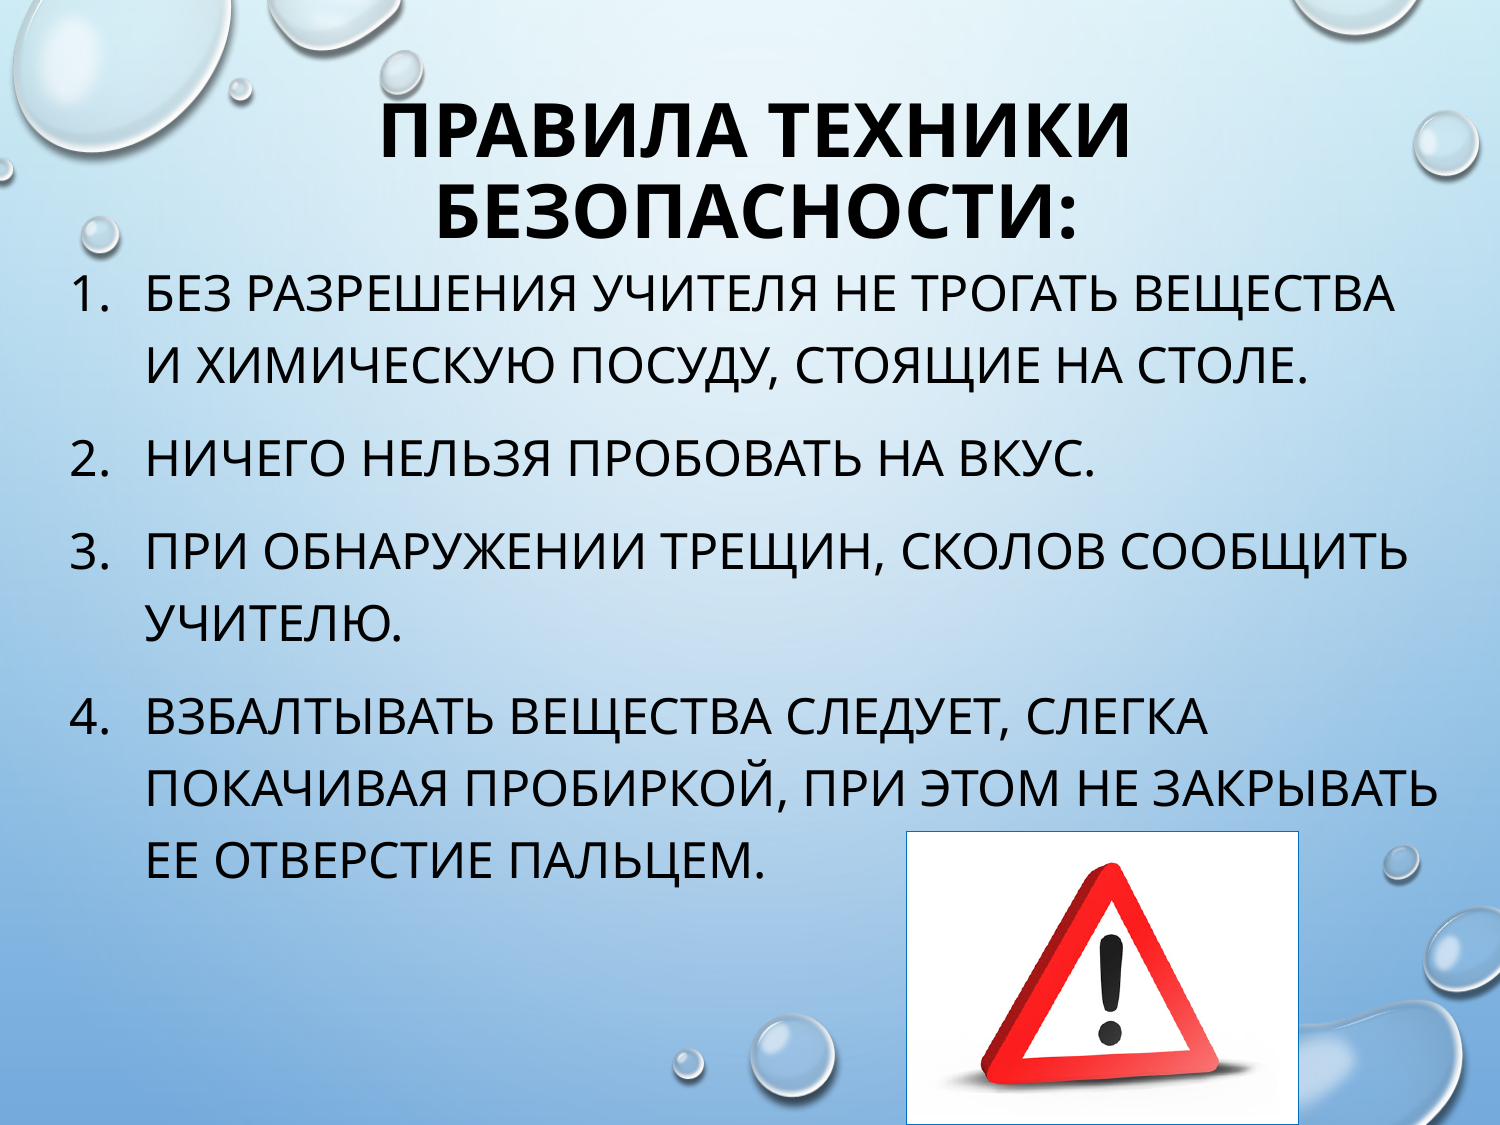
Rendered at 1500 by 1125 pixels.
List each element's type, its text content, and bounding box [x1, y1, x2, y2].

list Без разрешения учителя не трогать вещества и химическую посуду, стоящие на столе. ничего нельзя пробовать на вкус. При обнаружении трещин, сколов сообщить учителю. Взбалтывать вещества следует, слегка покачивая пробиркой, при этом не закрывать ее отверстие пальцем. [54, 242, 1459, 805]
title правила техники безопасности: [119, 43, 1395, 242]
picture [0, 0, 1500, 1125]
